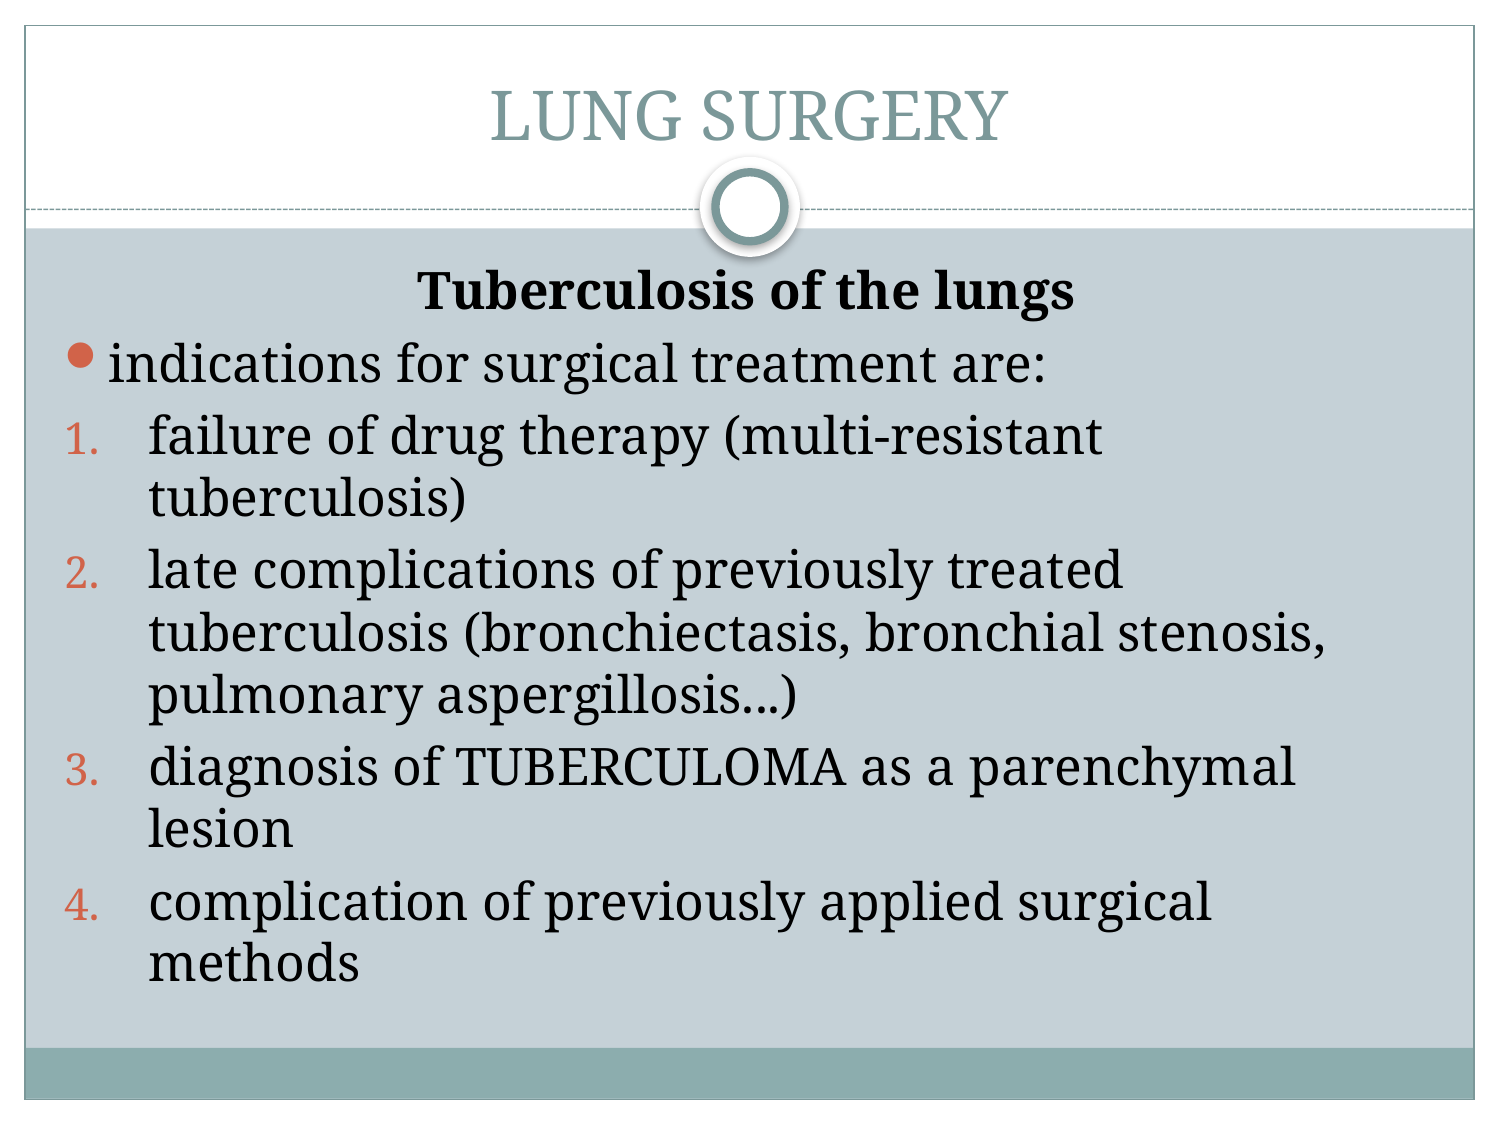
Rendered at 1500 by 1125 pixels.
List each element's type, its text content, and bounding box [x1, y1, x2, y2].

title LUNG SURGERY [49, 37, 1450, 162]
list Tuberculosis of the lungs indications for surgical treatment are: failure of drug therapy (multi-resistant tuberculosis) late complications of previously treated tuberculosis (bronchiectasis, bronchial stenosis, pulmonary aspergillosis...) diagnosis of TUBERCULOMA as a parenchymal lesion complication of previously applied surgical methods [49, 250, 1445, 1001]
